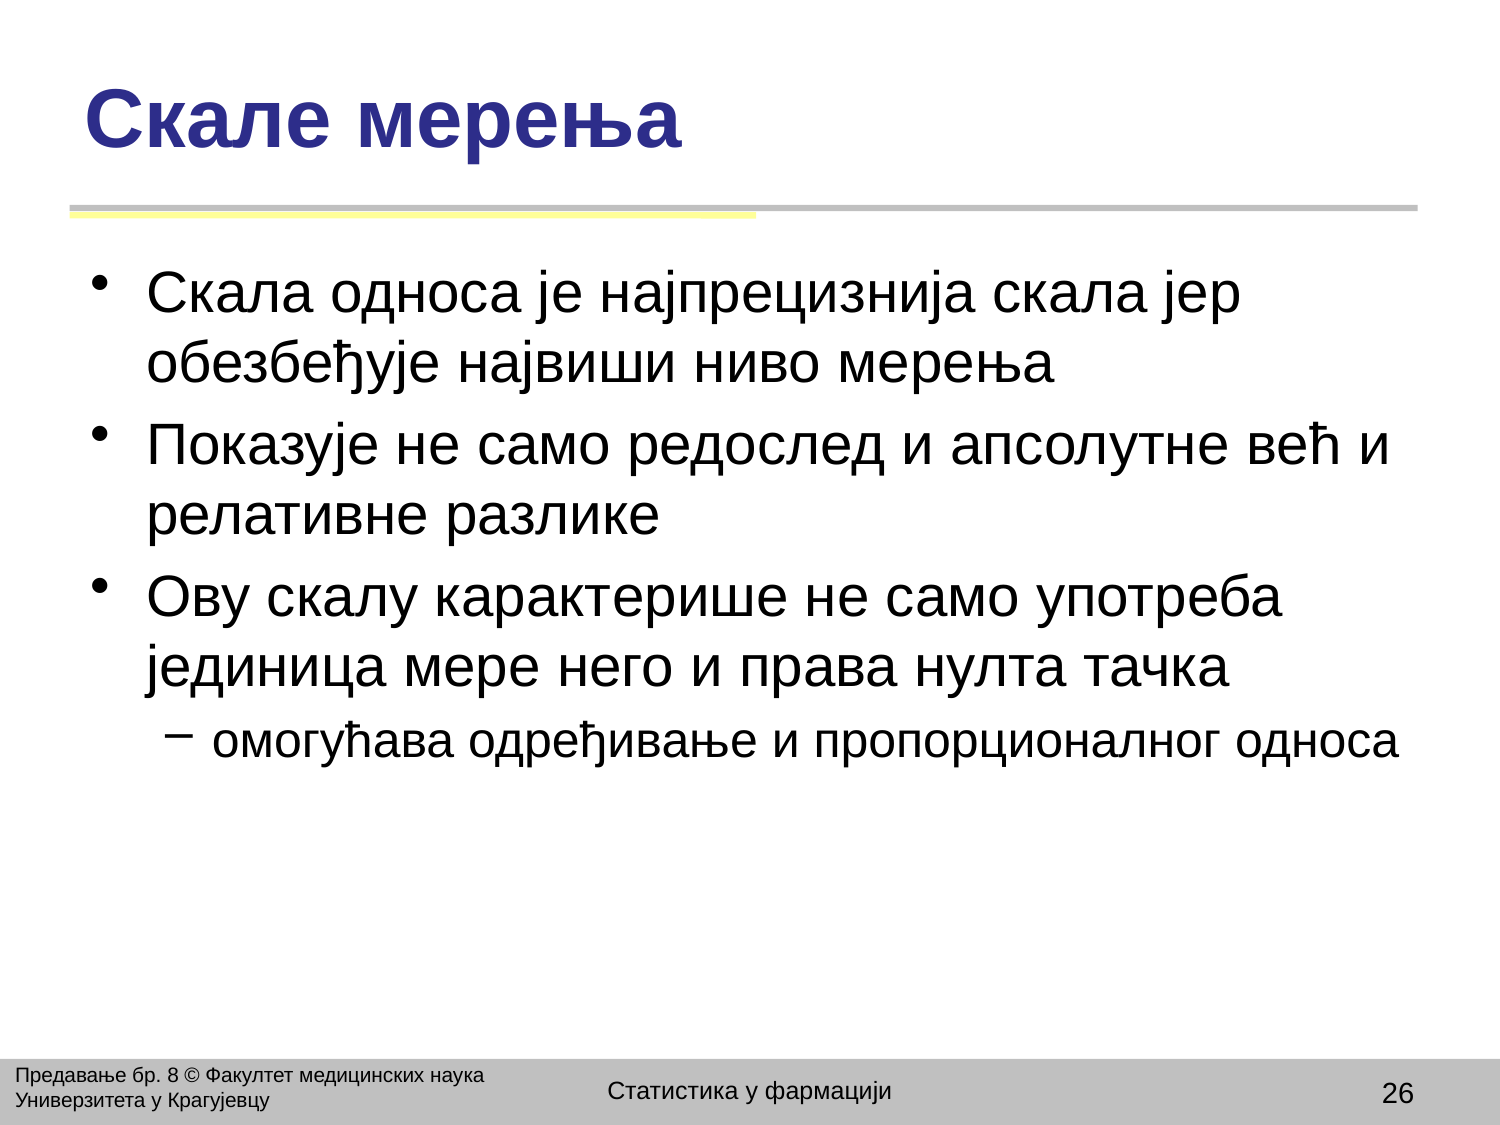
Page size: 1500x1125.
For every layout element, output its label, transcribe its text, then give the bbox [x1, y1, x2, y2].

title Скале мерења [69, 19, 1426, 208]
list Скала односа је најпрецизнија скала јер обезбеђује највиши ниво мерења Показује не само редослед и апсолутне већ и релативне разлике Ову скалу карактерише не само употреба јединица мере него и права нулта тачка омогућава одређивање и пропорционалног односа [74, 246, 1426, 1023]
slide_number 26 [1079, 1066, 1430, 1125]
slide_number Предавање бр. 8 © Факултет медицинских наука Универзитета у Крагујевцу [0, 1053, 631, 1108]
footer Статистика у фармацији [512, 1066, 988, 1125]
